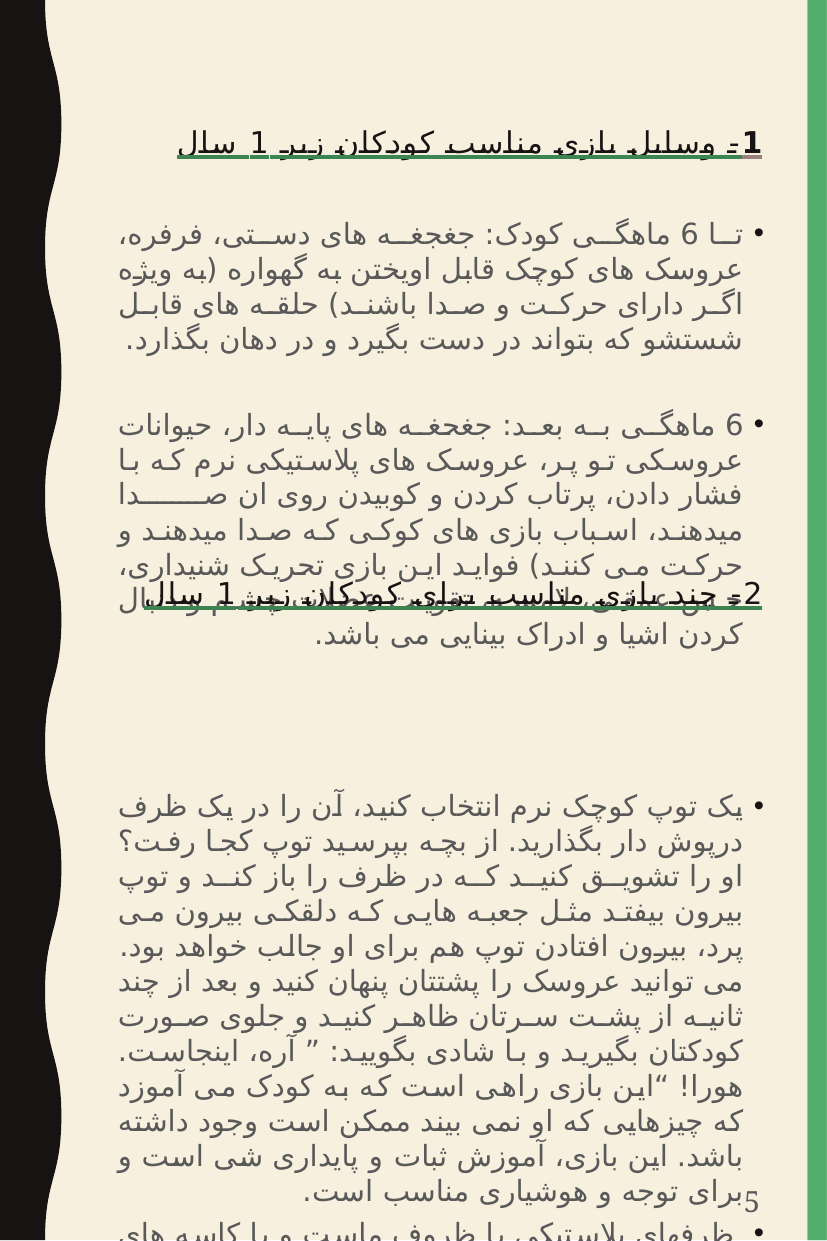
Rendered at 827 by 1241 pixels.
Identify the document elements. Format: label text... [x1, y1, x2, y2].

slide_number 5 [700, 1170, 776, 1233]
text_box 2- چند بازی مناسب برای کودکان زیر 1 سال [102, 570, 779, 646]
title 1- وسایل بازی مناسب کودکان زیر 1 سال [102, 120, 779, 184]
list تا 6 ماهگی کودک: جغجغه های دستی، فرفره، عروسک های کوچک قابل اویختن به گهواره (به ویژه اگر دارای حرکت و صدا باشند) حلقه های قابل شستشو که بتواند در دست بگیرد و در دهان بگذارد. 6 ماهگی به بعد: جغحغه های پایه دار، حیوانات عروسکی تو پر، عروسک های پلاستیکی نرم که با فشار دادن، پرتاب کردن و کوبیدن روی ان صدا میدهند، اسباب بازی های کوکی که صدا میدهند و حرکت می کنند) فواید این بازی تحریک شنیداری، حس عمقی، لامسه، تقویت عضلات چشم و دنبال کردن اشیا و ادراک بینایی می باشد. یک توپ کوچک نرم انتخاب کنید، آن را در یک ظرف درپوش دار بگذارید. از بچه بپرسید توپ کجا رفت؟ او را تشویق کنید که در ظرف را باز کند و توپ بیرون بیفتد مثل جعبه هایی که دلقکی بیرون می پرد، بیرون افتادن توپ هم برای او جالب خواهد بود. می توانید عروسک را پشتتان پنهان کنید و بعد از چند ثانیه از پشت سرتان ظاهر کنید و جلوی صورت کودکتان بگیرید و با شادی بگویید: ” آره، اینجاست. هورا! “این بازی راهی است که به کودک می آموزد که چیزهایی که او نمی بیند ممکن است وجود داشته باشد. این بازی، آموزش ثبات و پایداری شی است و برای توجه و هوشیاری مناسب است. ظرفهای پلاستیکی یا ظروف ماست و یا کاسه های نشکن برای این بازی مناسب می باشد. از این ظروف برای ایجاد یک برج استفاده کنید، به کودکتان کمک کنید که برج را بریزد، این فعالیت به او یاد خواهد داد که نشانه گیری یک هدف را بیاموزد و باعث بهتر شدن هماهنگی چشم ودست می شود، در حالی که ریختن و چیدن را هم یاد خواهد گرفت. [102, 207, 779, 545]
